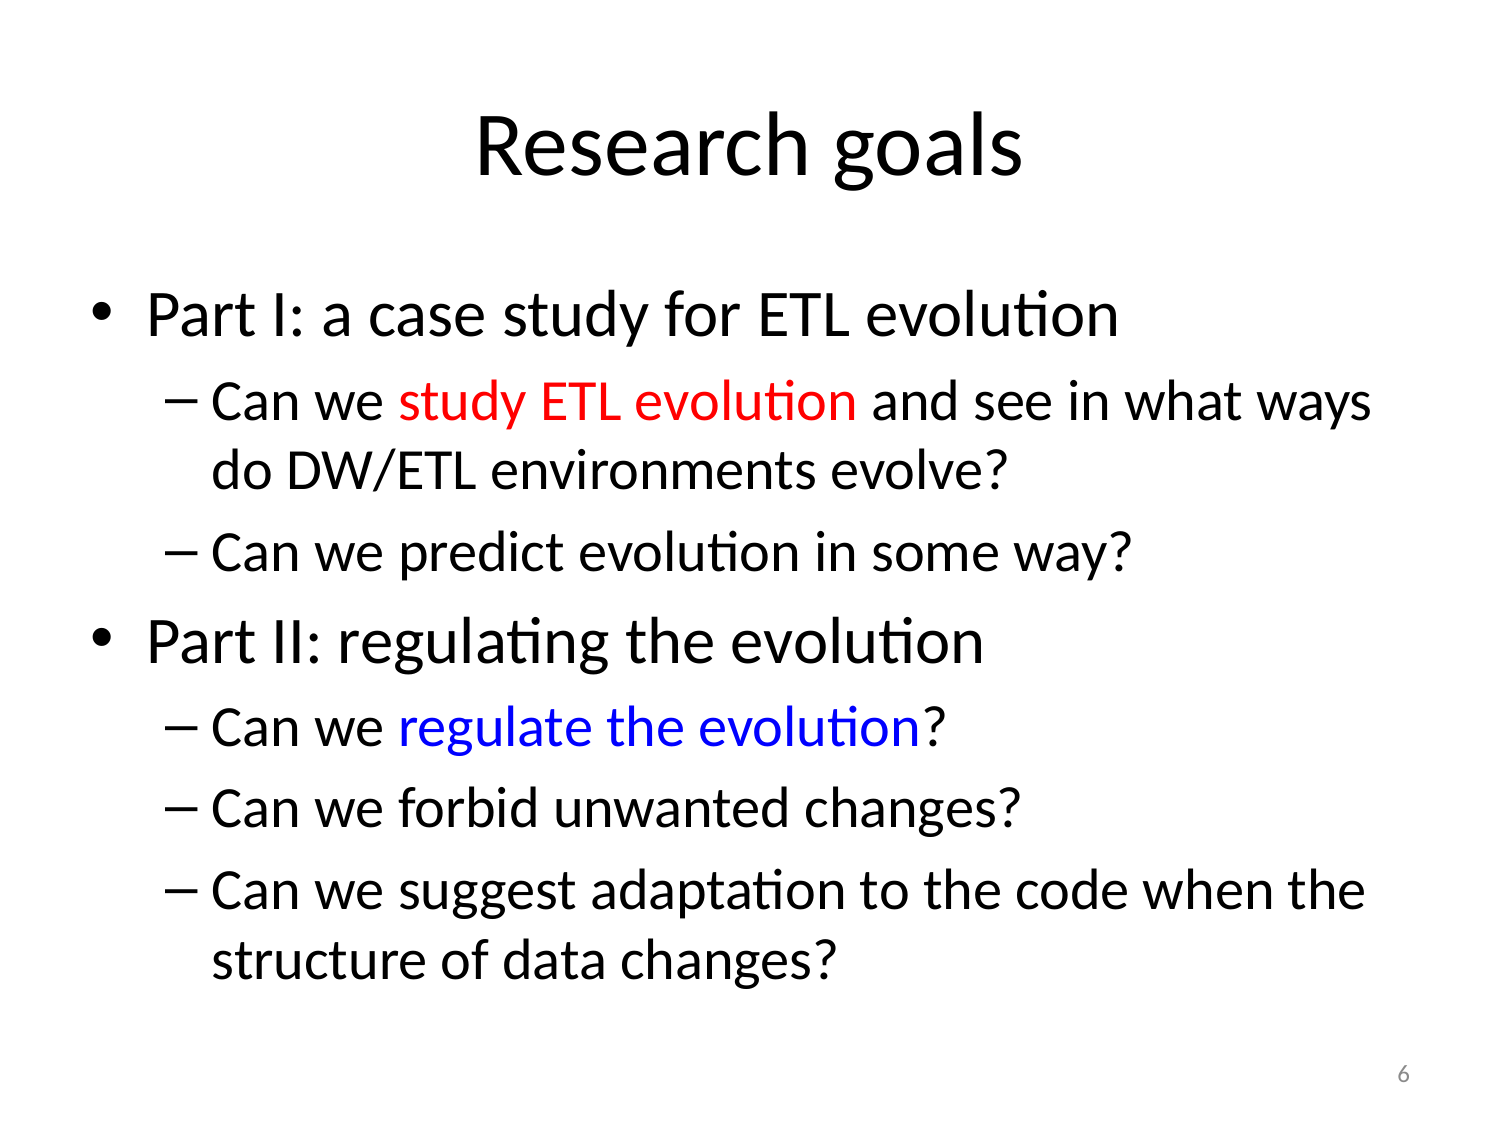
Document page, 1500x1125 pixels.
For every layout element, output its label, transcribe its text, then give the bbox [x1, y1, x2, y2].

slide_number 6 [1074, 1042, 1425, 1103]
list Part I: a case study for ETL evolution Can we study ETL evolution and see in what ways do DW/ETL environments evolve? Can we predict evolution in some way? Part II: regulating the evolution Can we regulate the evolution? Can we forbid unwanted changes? Can we suggest adaptation to the code when the structure of data changes? [75, 262, 1425, 1005]
title Research goals [75, 45, 1425, 233]
